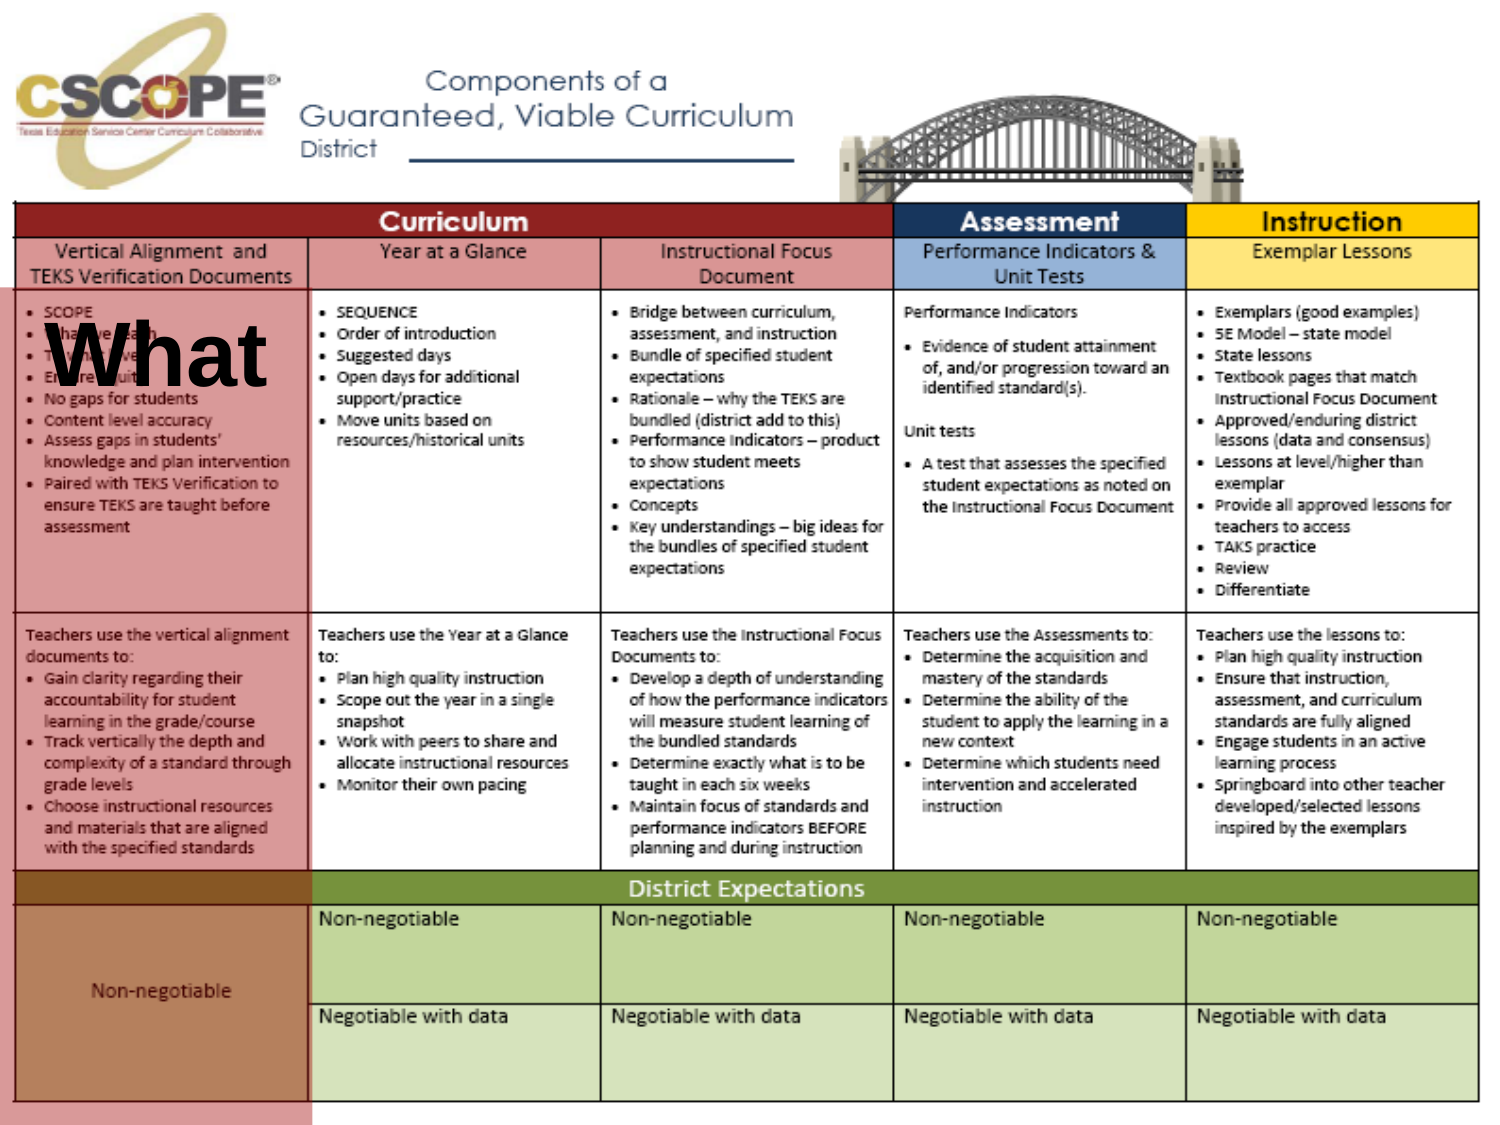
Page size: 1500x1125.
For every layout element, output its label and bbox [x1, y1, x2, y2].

list [0, 0, 1500, 1125]
